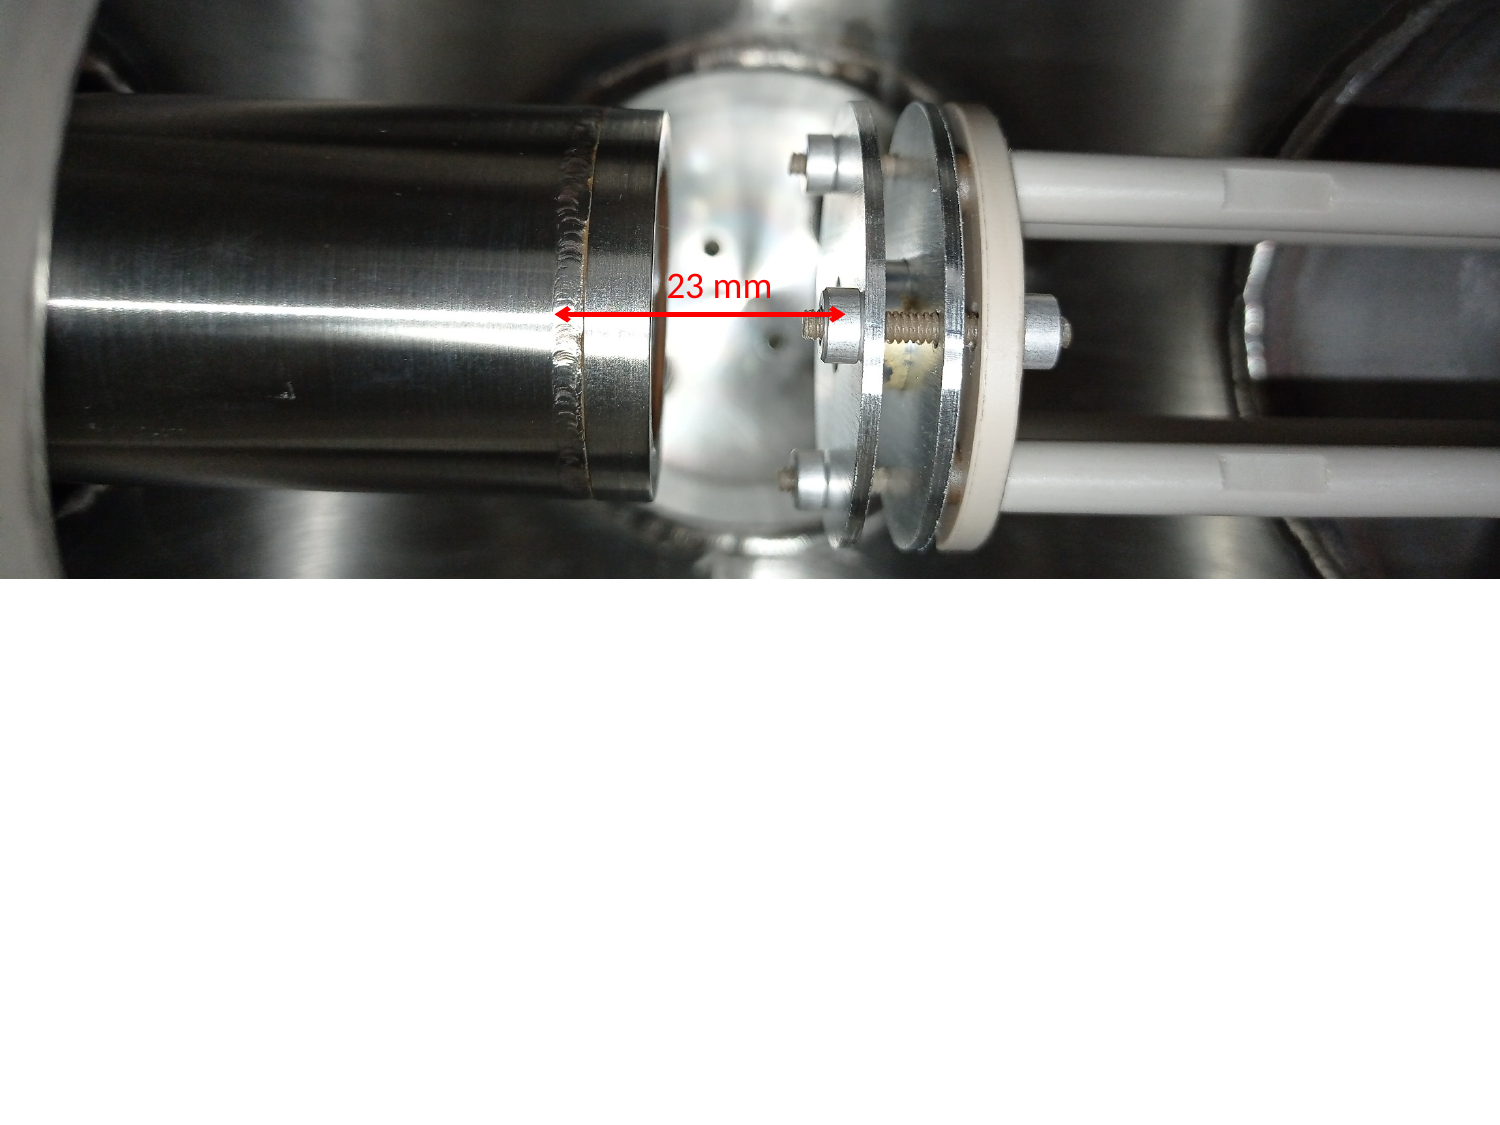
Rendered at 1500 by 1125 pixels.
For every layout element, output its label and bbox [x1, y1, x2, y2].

picture [0, 0, 1500, 579]
